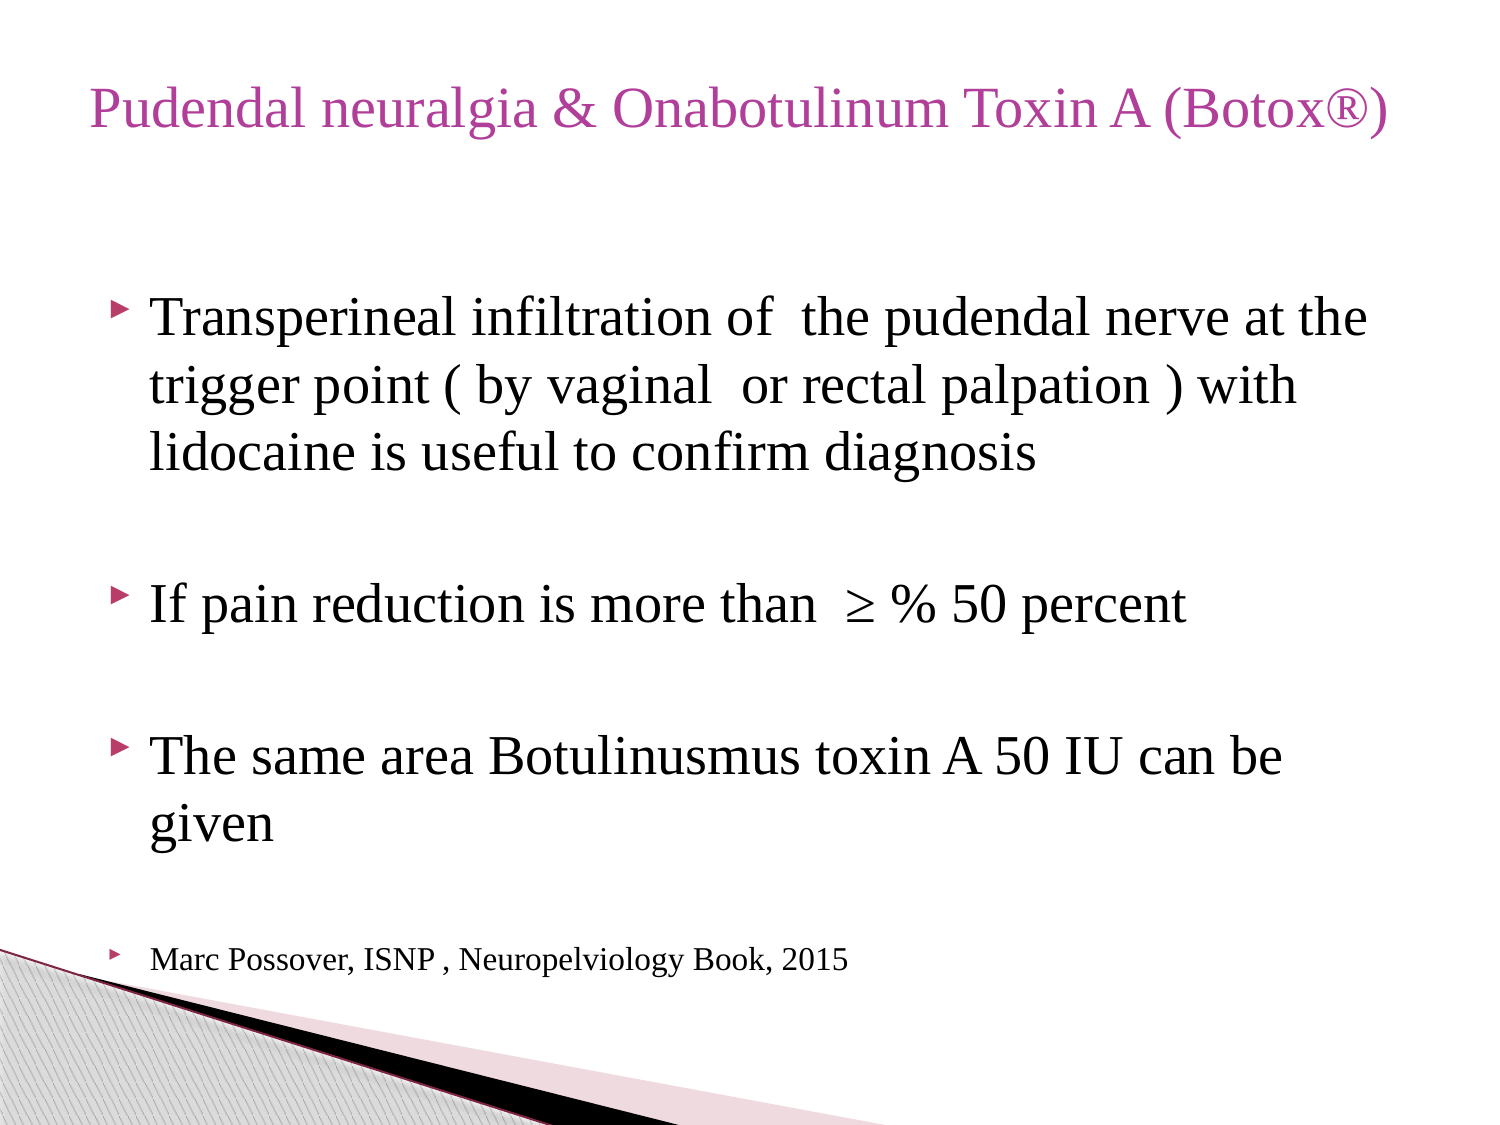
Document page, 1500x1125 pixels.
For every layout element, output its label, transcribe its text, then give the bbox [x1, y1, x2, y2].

list Transperineal infiltration of the pudendal nerve at the trigger point ( by vaginal or rectal palpation ) with lidocaine is useful to confirm diagnosis If pain reduction is more than ≥ % 50 percent The same area Botulinusmus toxin A 50 IU can be given Marc Possover, ISNP , Neuropelviology Book, 2015 [75, 233, 1425, 986]
title Pudendal neuralgia & Onabotulinum Toxin A (Botox®) [75, 45, 1425, 233]
